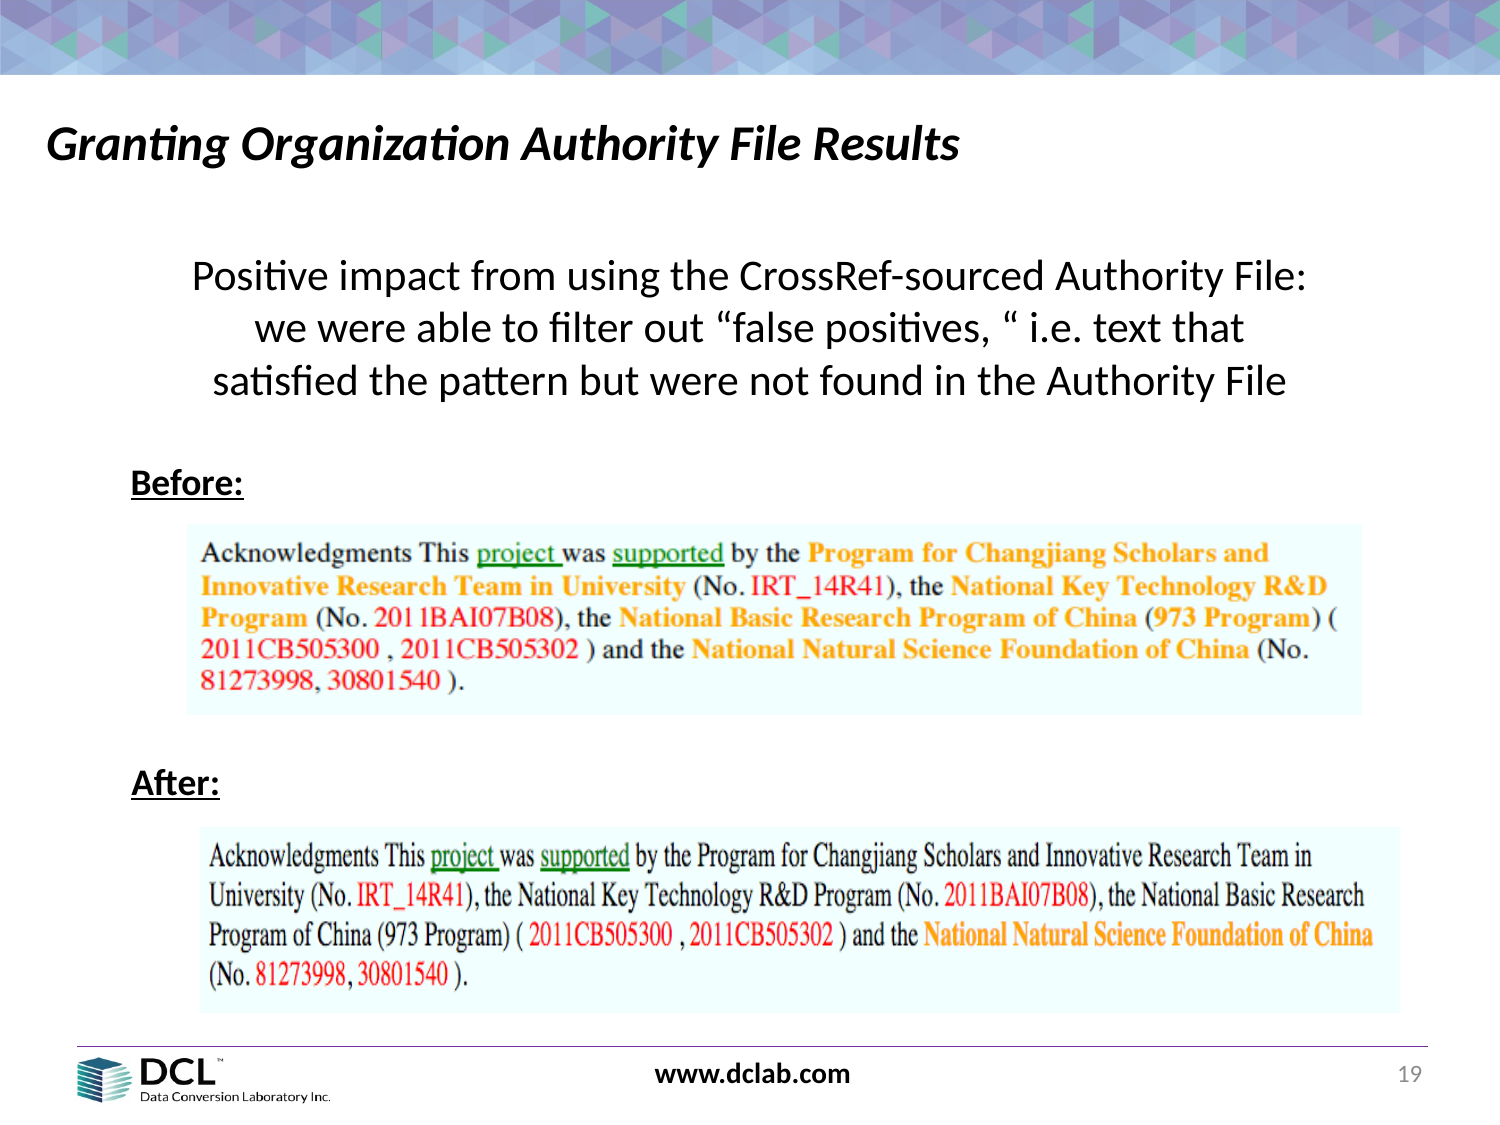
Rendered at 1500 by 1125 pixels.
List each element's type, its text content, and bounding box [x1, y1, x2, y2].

picture [200, 827, 1401, 1013]
text_box Granting Organization Authority File Results [38, 102, 1371, 178]
text_box Before: [123, 450, 252, 511]
slide_number 19 [1087, 1042, 1438, 1103]
picture [187, 524, 1362, 715]
title Positive impact from using the CrossRef-sourced Authority File: we were able to filter out “false positives, “ i.e. text that satisfied the pattern but were not found in the Authority File [174, 249, 1325, 400]
picture [75, 1057, 330, 1107]
text_box After: [123, 750, 228, 811]
picture [0, 0, 1500, 75]
